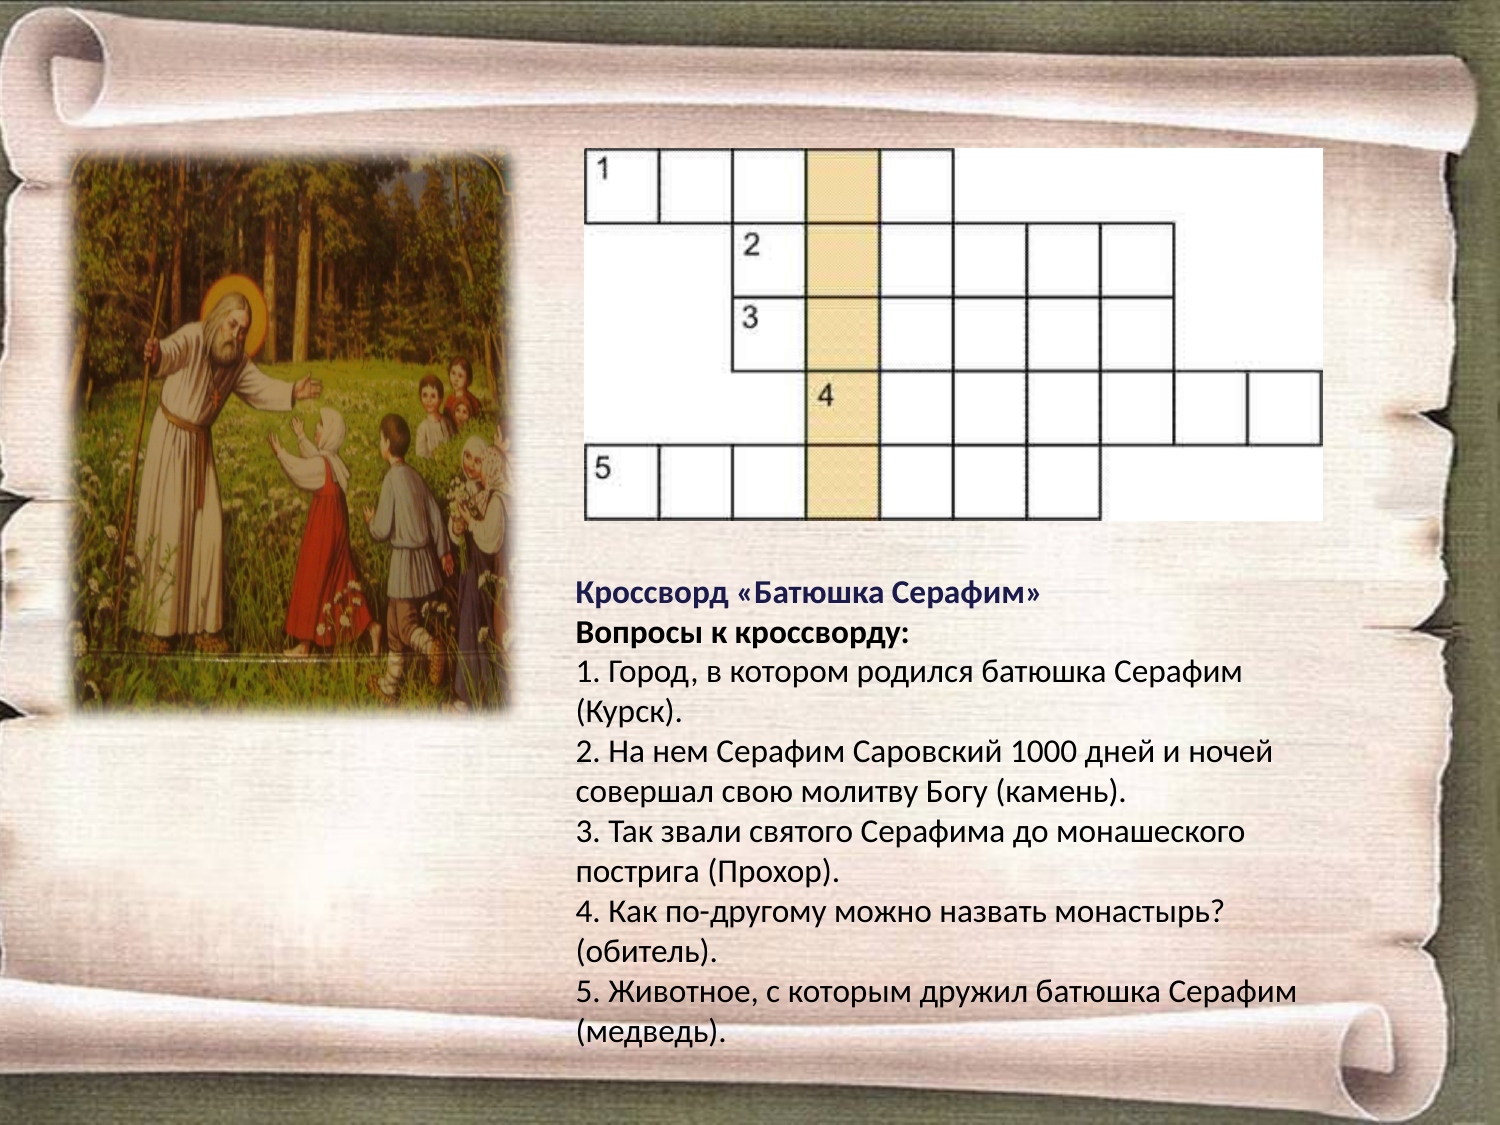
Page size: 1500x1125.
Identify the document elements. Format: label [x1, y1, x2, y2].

list [0, 0, 1500, 1125]
picture [584, 148, 1323, 522]
picture [52, 137, 526, 729]
